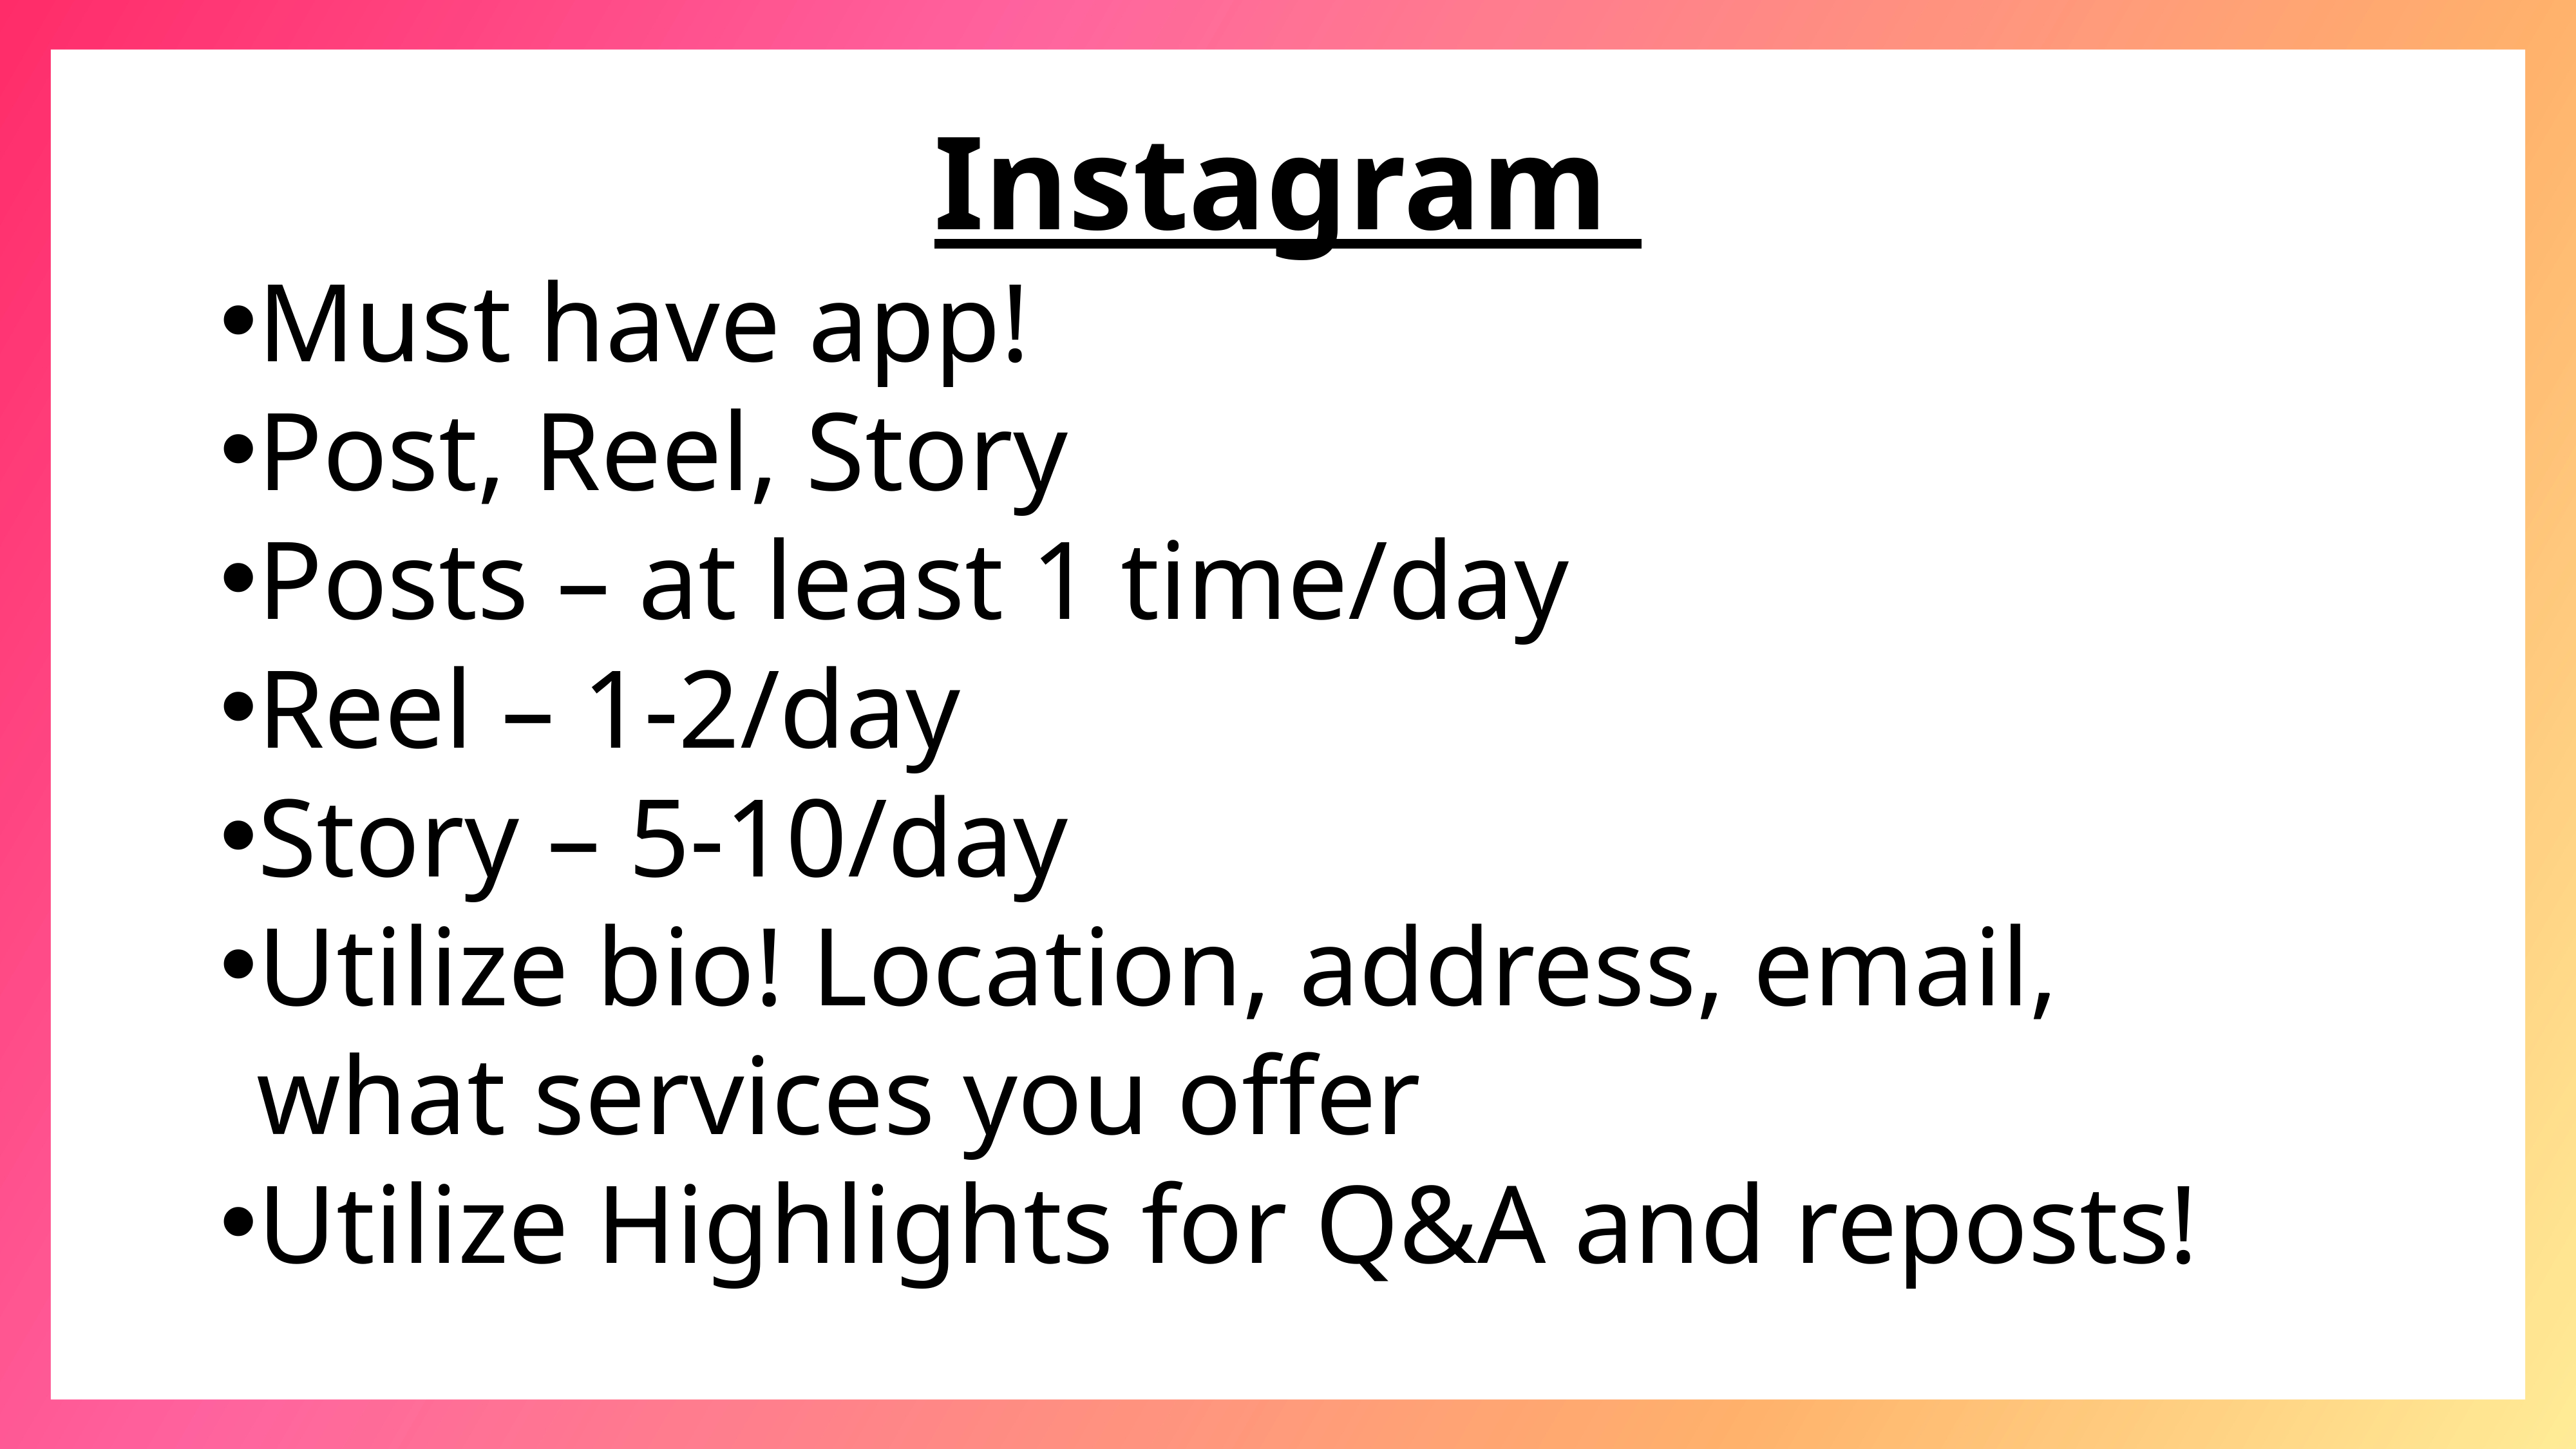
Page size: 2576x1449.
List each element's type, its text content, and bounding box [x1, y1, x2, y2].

text_box Must have app! Post, Reel, Story Posts – at least 1 time/day Reel – 1-2/day Story – 5-10/day Utilize bio! Location, address, email, what services you offer Utilize Highlights for Q&A and reposts! [214, 249, 2292, 1449]
picture [0, 0, 2576, 1449]
text_box Instagram [168, 95, 2408, 261]
